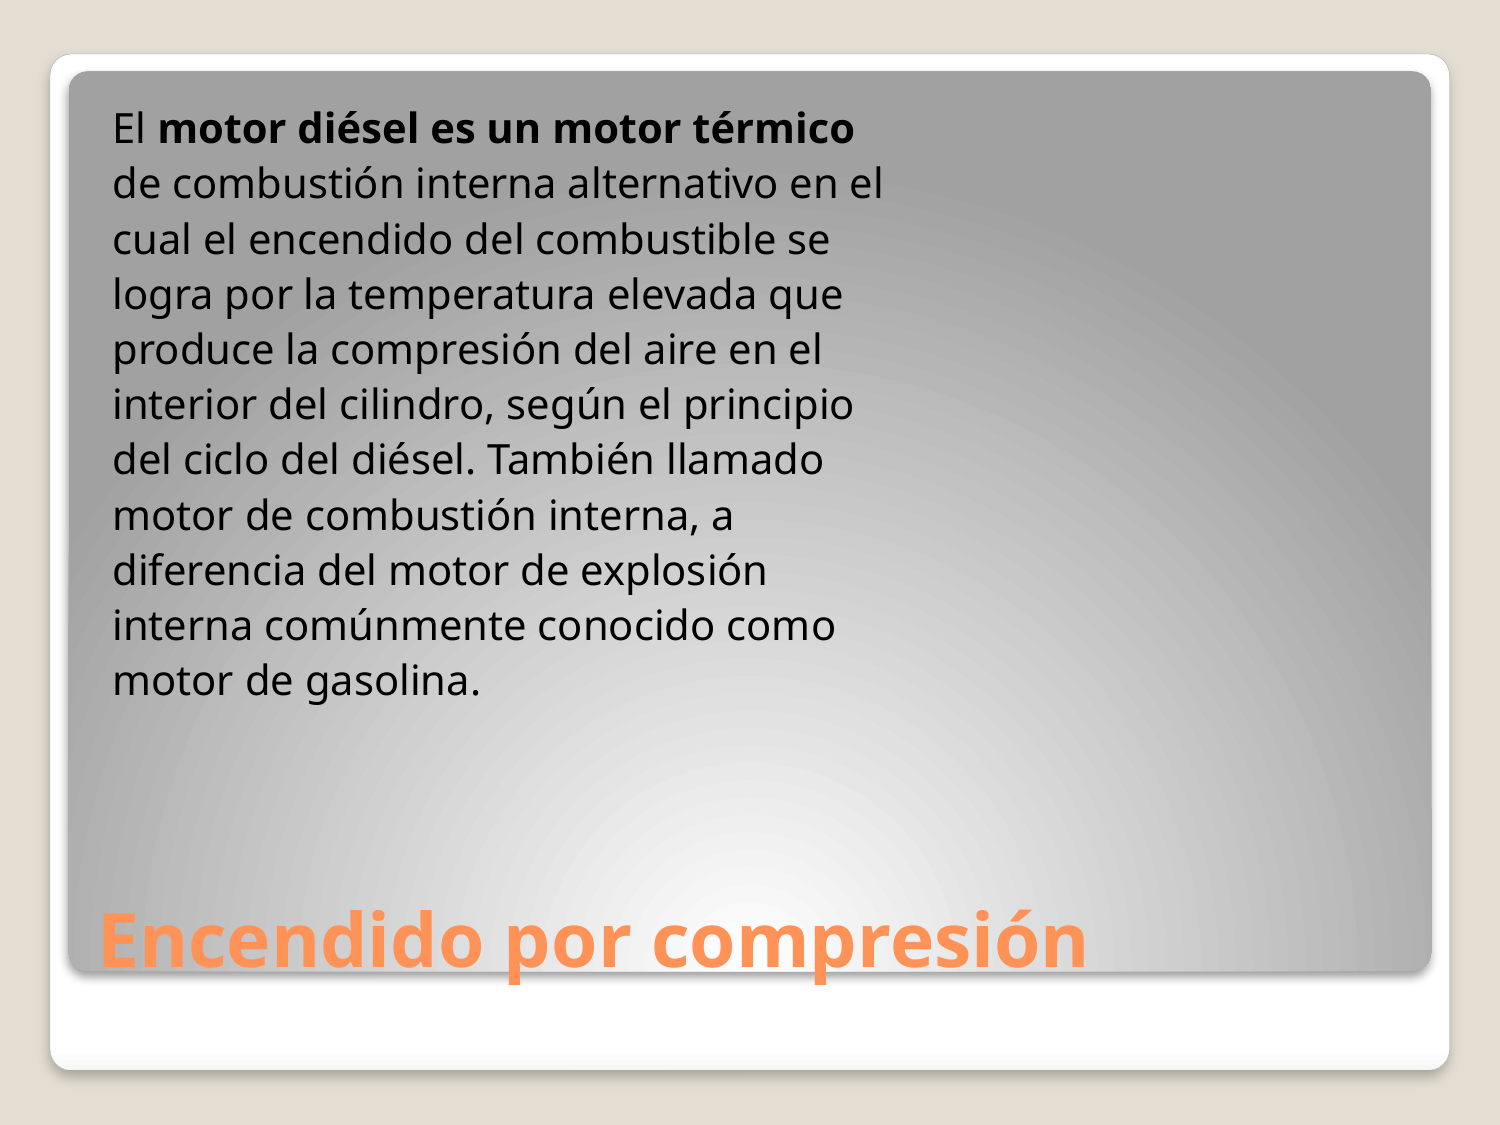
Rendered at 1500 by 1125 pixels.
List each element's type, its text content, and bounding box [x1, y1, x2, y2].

list El motor diésel es un motor térmico de combustión interna alternativo en el cual el encendido del combustible se logra por la temperatura elevada que produce la compresión del aire en el interior del cilindro, según el principio del ciclo del diésel. También llamado motor de combustión interna, a diferencia del motor de explosión interna comúnmente conocido como motor de gasolina. [82, 86, 1425, 774]
title Encendido por compresión [82, 817, 1425, 990]
